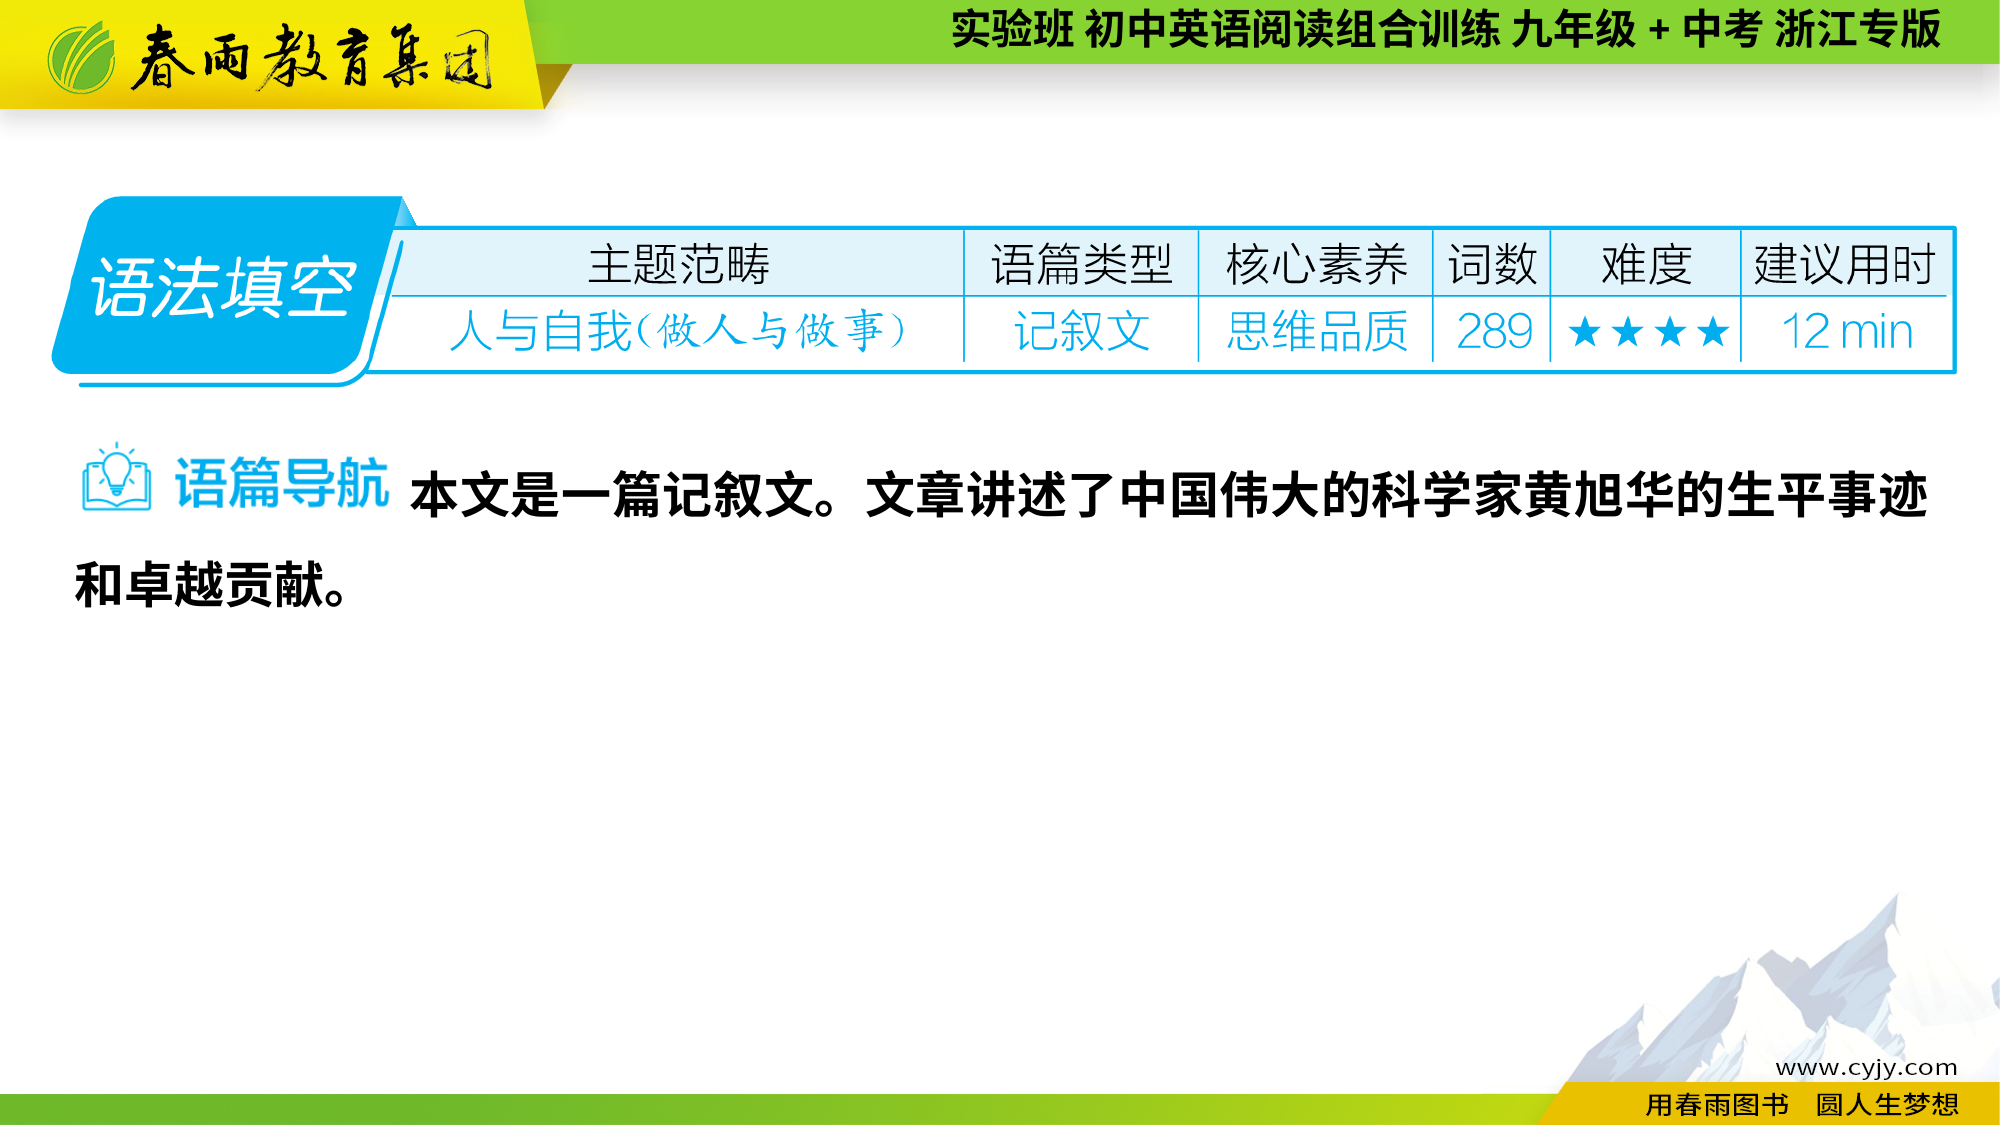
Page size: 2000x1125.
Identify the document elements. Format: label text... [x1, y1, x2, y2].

picture [0, 0, 2000, 1125]
list 本文是一篇记叙文。文章讲述了中国伟大的科学家黄旭华的生平事迹和卓越贡献。 [59, 425, 1944, 623]
